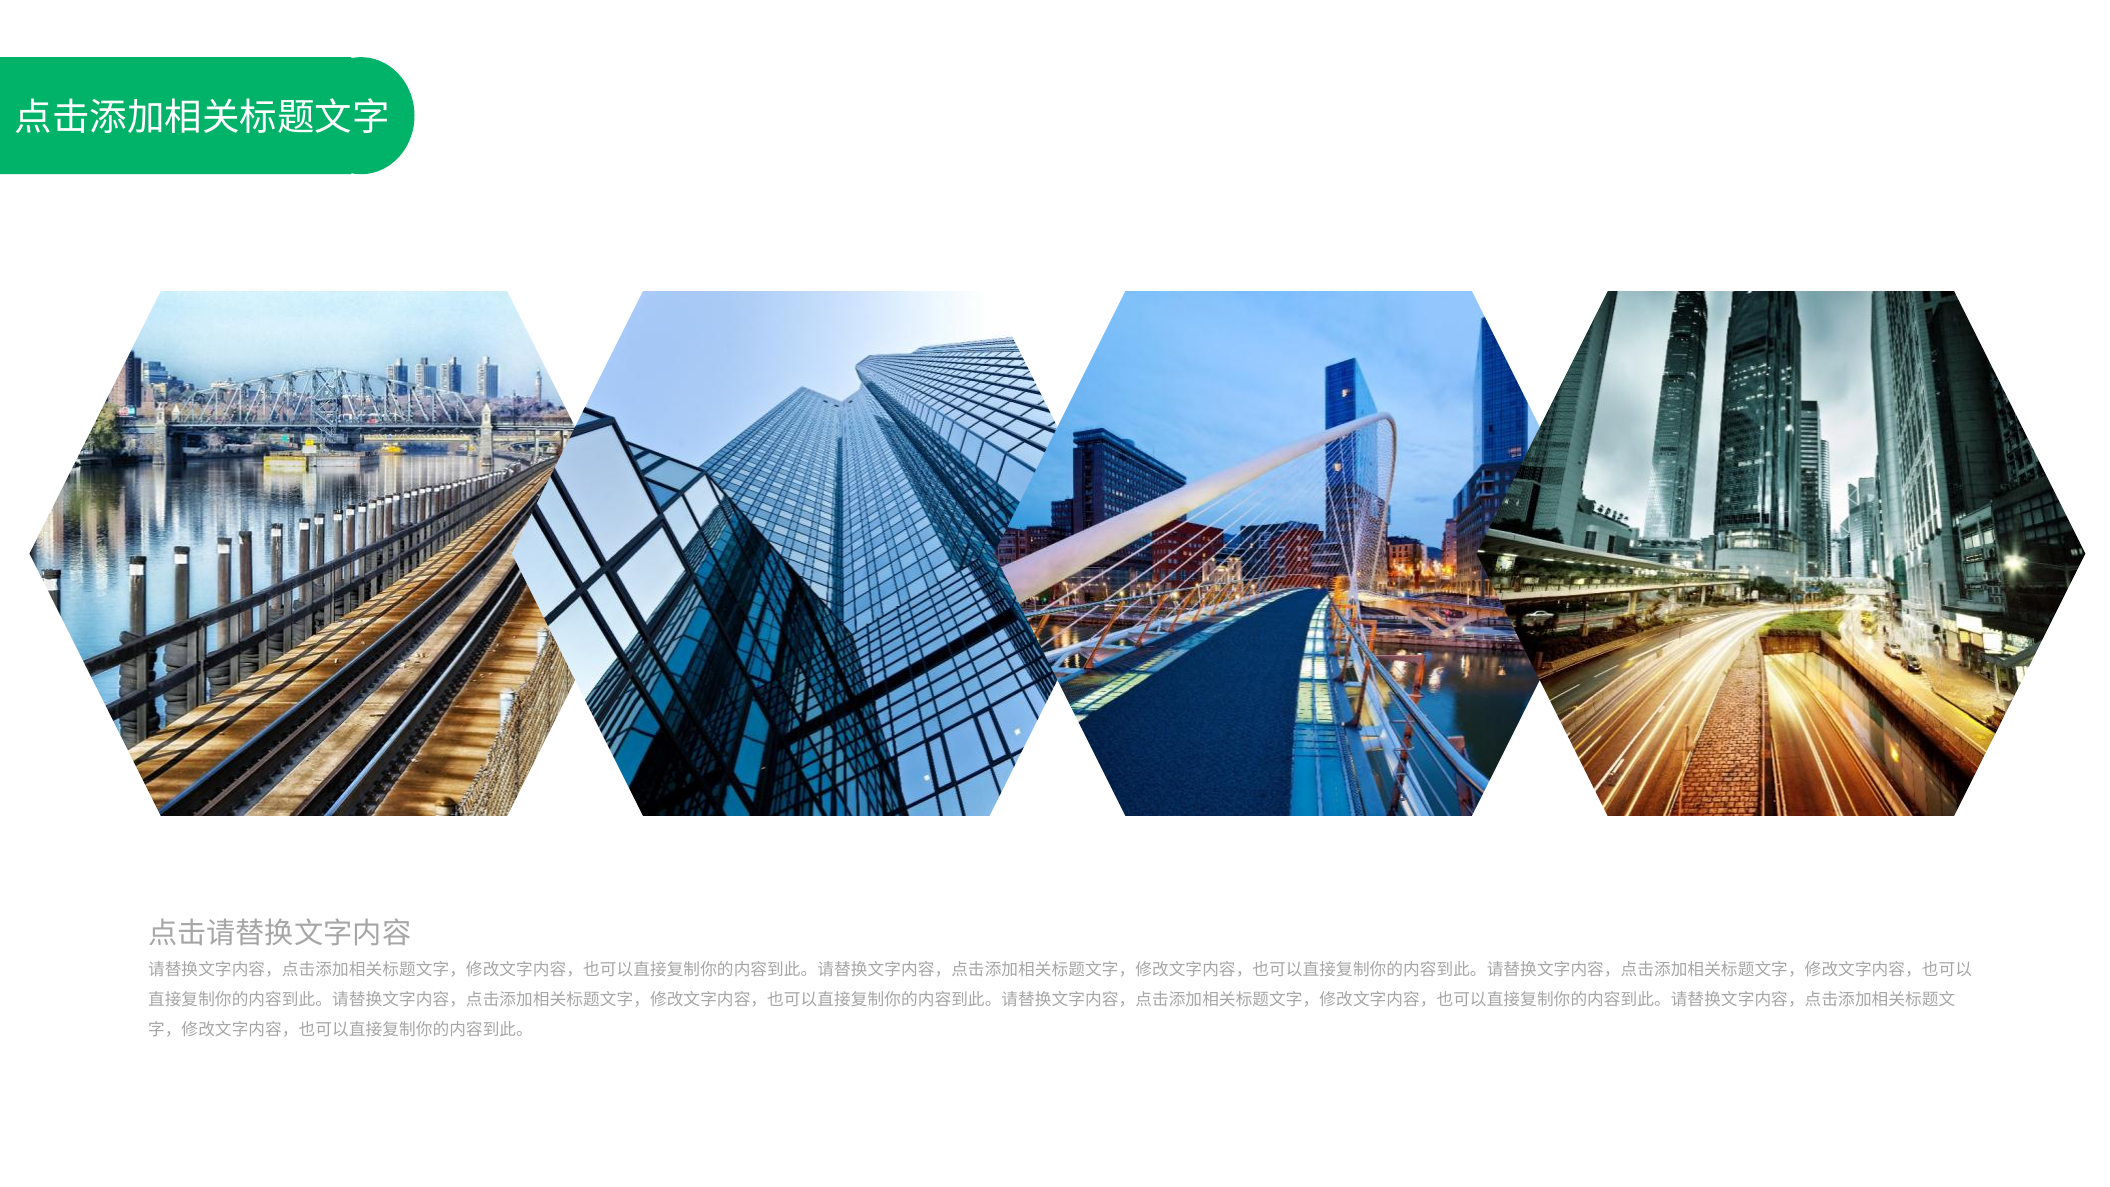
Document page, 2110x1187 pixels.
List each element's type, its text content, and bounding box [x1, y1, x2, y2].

text_box [510, 290, 1057, 817]
text_box [28, 290, 575, 817]
text_box [1475, 290, 2087, 817]
text_box 点击请替换文字内容 请替换文字内容，点击添加相关标题文字，修改文字内容，也可以直接复制你的内容到此。请替换文字内容，点击添加相关标题文字，修改文字内容，也可以直接复制你的内容到此。请替换文字内容，点击添加相关标题文字，修改文字内容，也可以直接复制你的内容到此。请替换文字内容，点击添加相关标题文字，修改文字内容，也可以直接复制你的内容到此。请替换文字内容，点击添加相关标题文字，修改文字内容，也可以直接复制你的内容到此。请替换文字内容，点击添加相关标题文字，修改文字内容，也可以直接复制你的内容到此。 [133, 889, 1993, 1047]
text_box 点击添加相关标题文字 [0, 85, 415, 146]
text_box [993, 290, 1540, 817]
